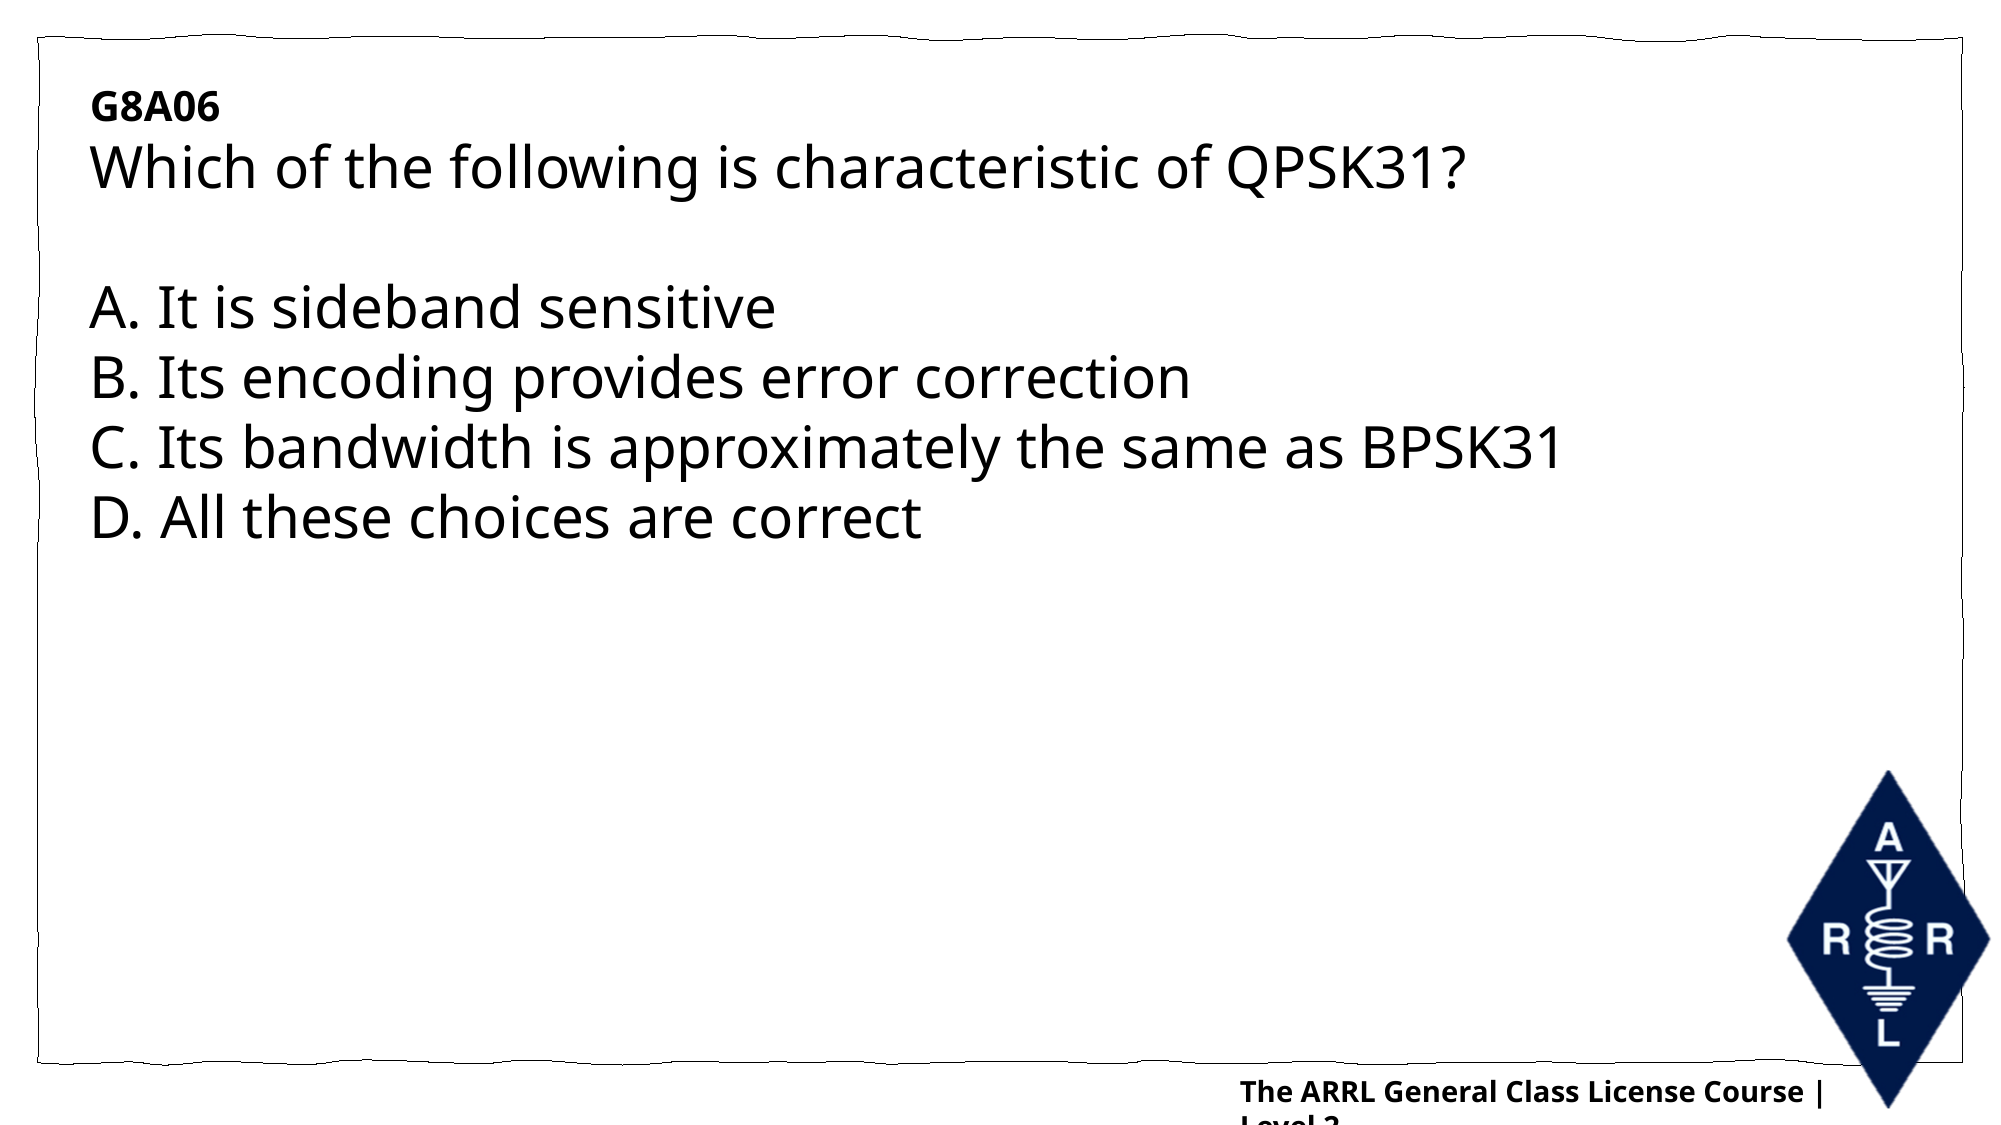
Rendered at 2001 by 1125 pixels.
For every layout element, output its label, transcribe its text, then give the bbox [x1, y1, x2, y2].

text_box G8A06 Which of the following is characteristic of QPSK31? A. It is sideband sensitive B. Its encoding provides error correction C. Its bandwidth is approximately the same as BPSK31 D. All these choices are correct [75, 72, 1850, 558]
picture [1773, 752, 1999, 1125]
